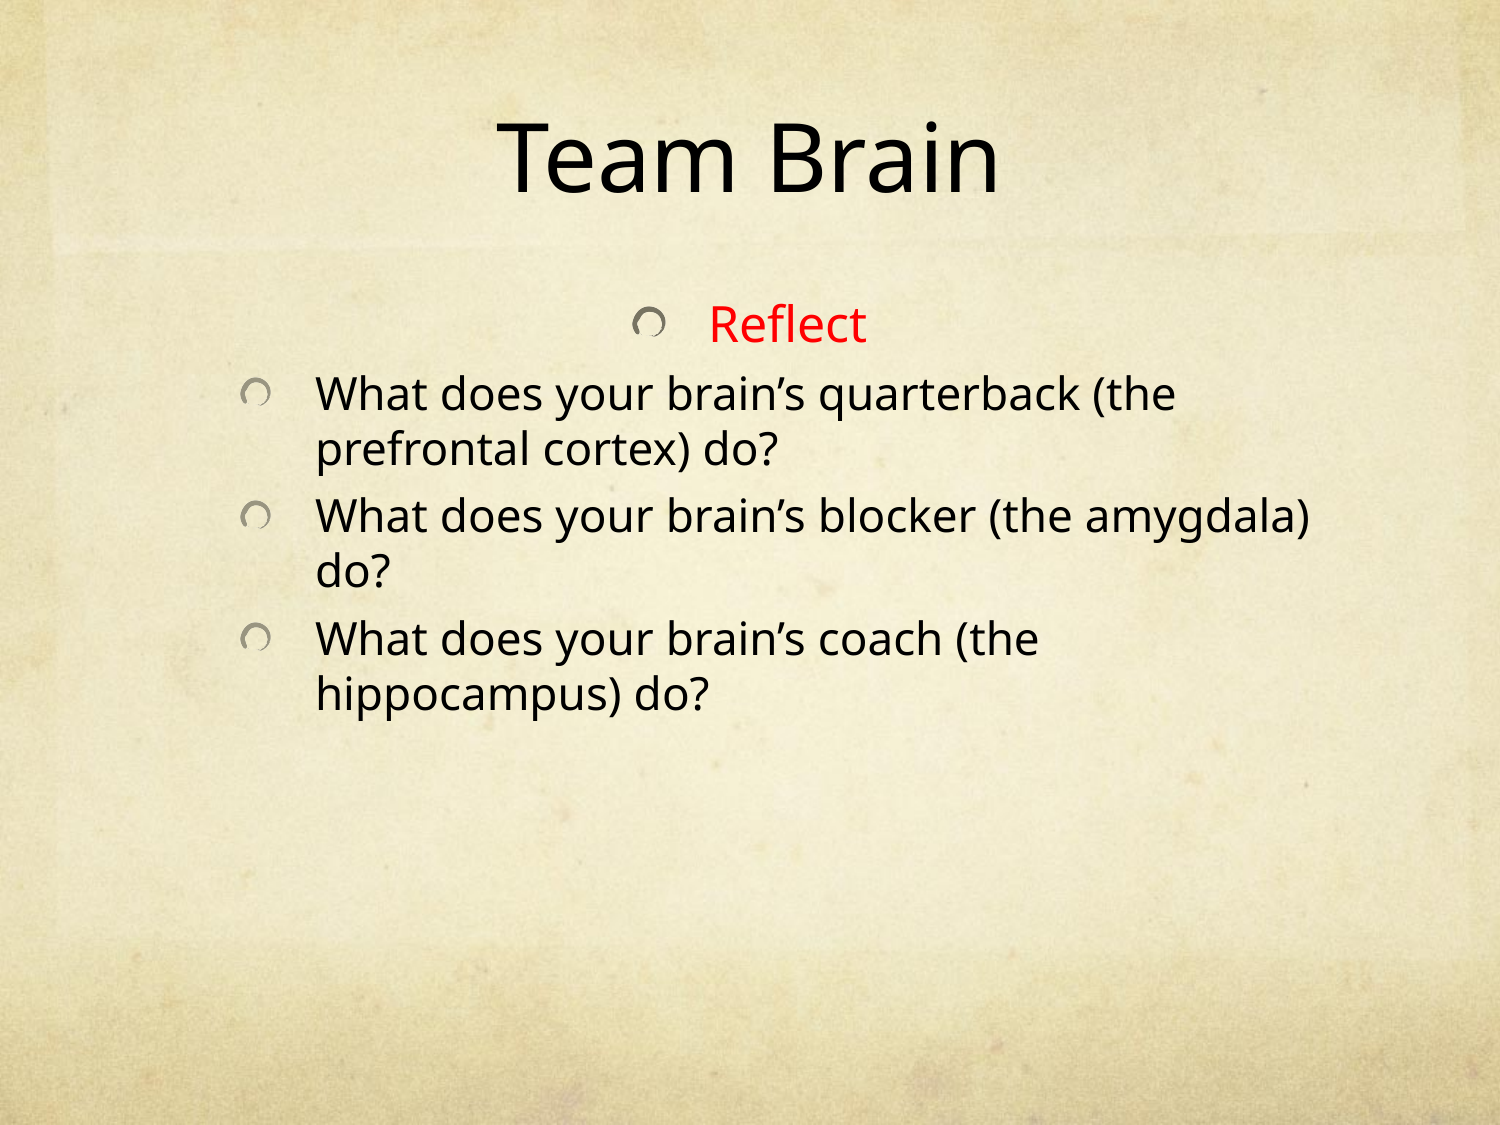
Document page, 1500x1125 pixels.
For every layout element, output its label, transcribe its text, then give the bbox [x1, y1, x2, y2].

title Team Brain [150, 82, 1350, 225]
list Reflect What does your brain’s quarterback (the prefrontal cortex) do? What does your brain’s blocker (the amygdala) do? What does your brain’s coach (the hippocampus) do? [150, 284, 1350, 950]
picture [0, 0, 1500, 1125]
